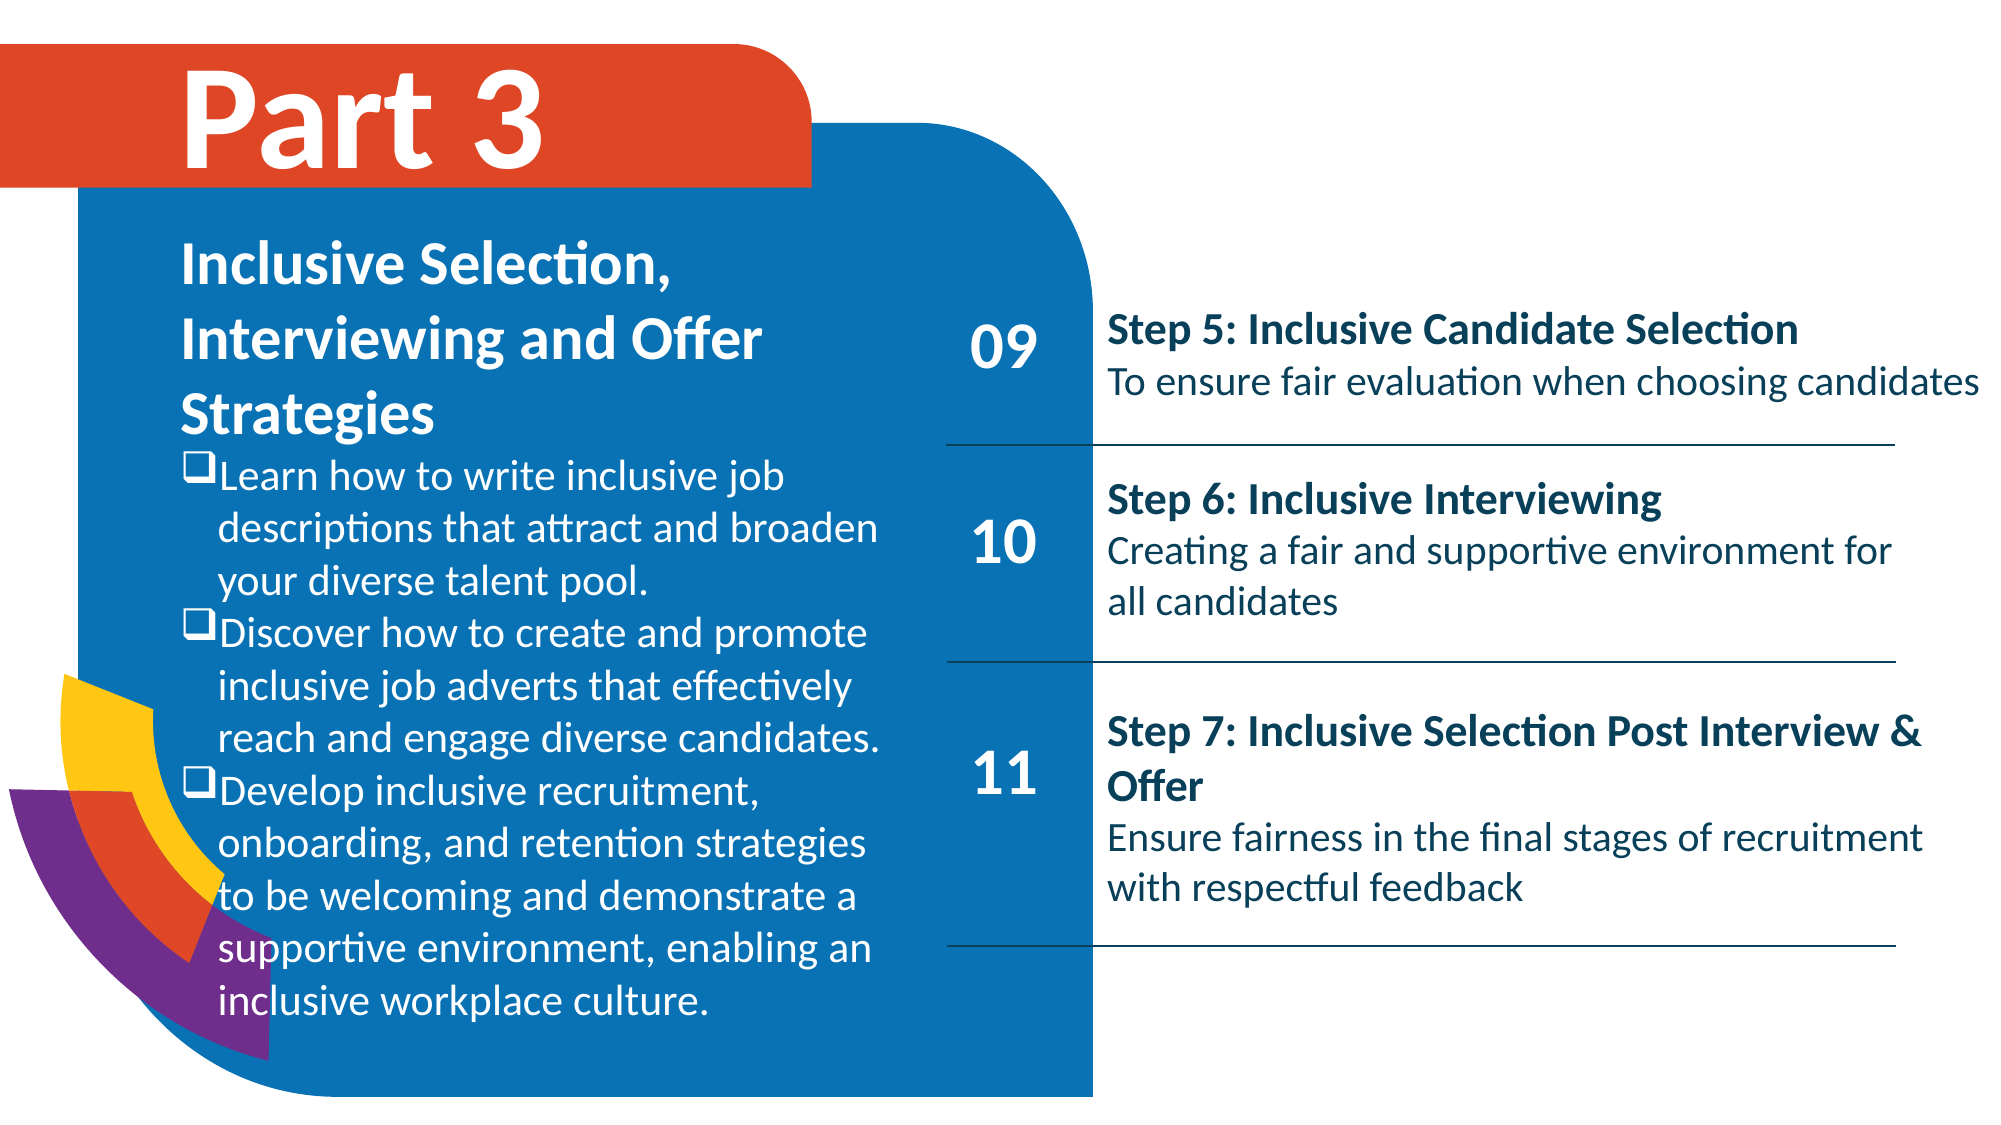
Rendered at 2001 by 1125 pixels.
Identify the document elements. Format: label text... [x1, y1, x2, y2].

text_box Step 6: Inclusive Interviewing Creating a fair and supportive environment for all candidates [1092, 460, 1918, 631]
text_box Inclusive Selection, Interviewing and Offer Strategies Learn how to write inclusive job descriptions that attract and broaden your diverse talent pool. Discover how to create and promote inclusive job adverts that effectively reach and engage diverse candidates. Develop inclusive recruitment, onboarding, and retention strategies to be welcoming and demonstrate a supportive environment, enabling an inclusive workplace culture. [165, 214, 925, 426]
list 09 [947, 290, 1063, 404]
text_box Step 7: Inclusive Selection Post Interview & Offer Ensure fairness in the final stages of recruitment with respectful feedback [1092, 692, 1977, 918]
text_box 11 [947, 716, 1062, 830]
text_box 10 [946, 485, 1061, 599]
text_box Part 3 [165, 31, 649, 128]
list Step 5: Inclusive Candidate Selection To ensure fair evaluation when choosing candidates [1092, 294, 2000, 408]
